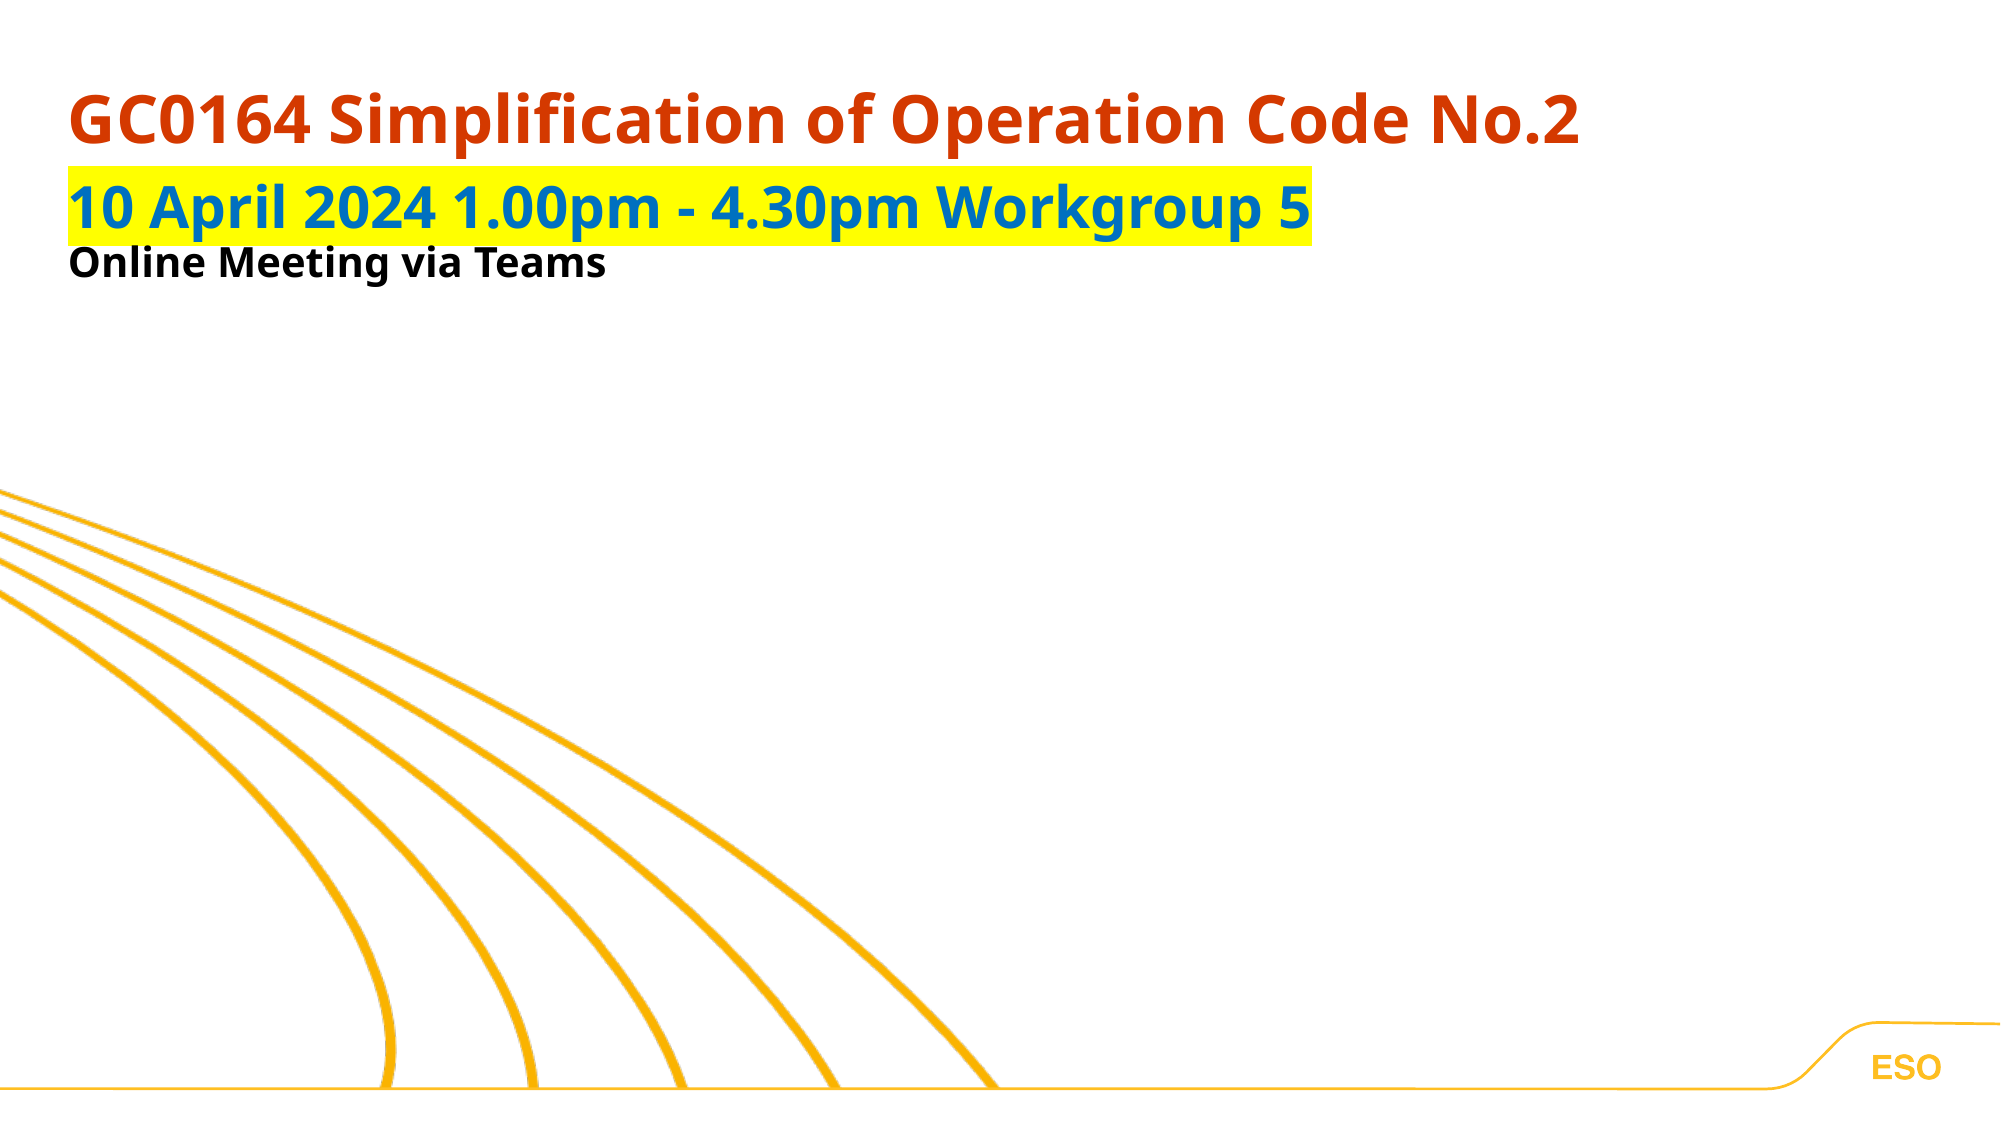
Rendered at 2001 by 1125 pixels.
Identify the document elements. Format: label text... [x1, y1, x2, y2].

picture [0, 452, 1037, 1087]
text_box GC0164 Simplification of Operation Code No.2 [53, 79, 1850, 166]
picture [1873, 1054, 1941, 1080]
title 10 April 2024 1.00pm - 4.30pm Workgroup 5 Online Meeting via Teams [53, 170, 1535, 418]
